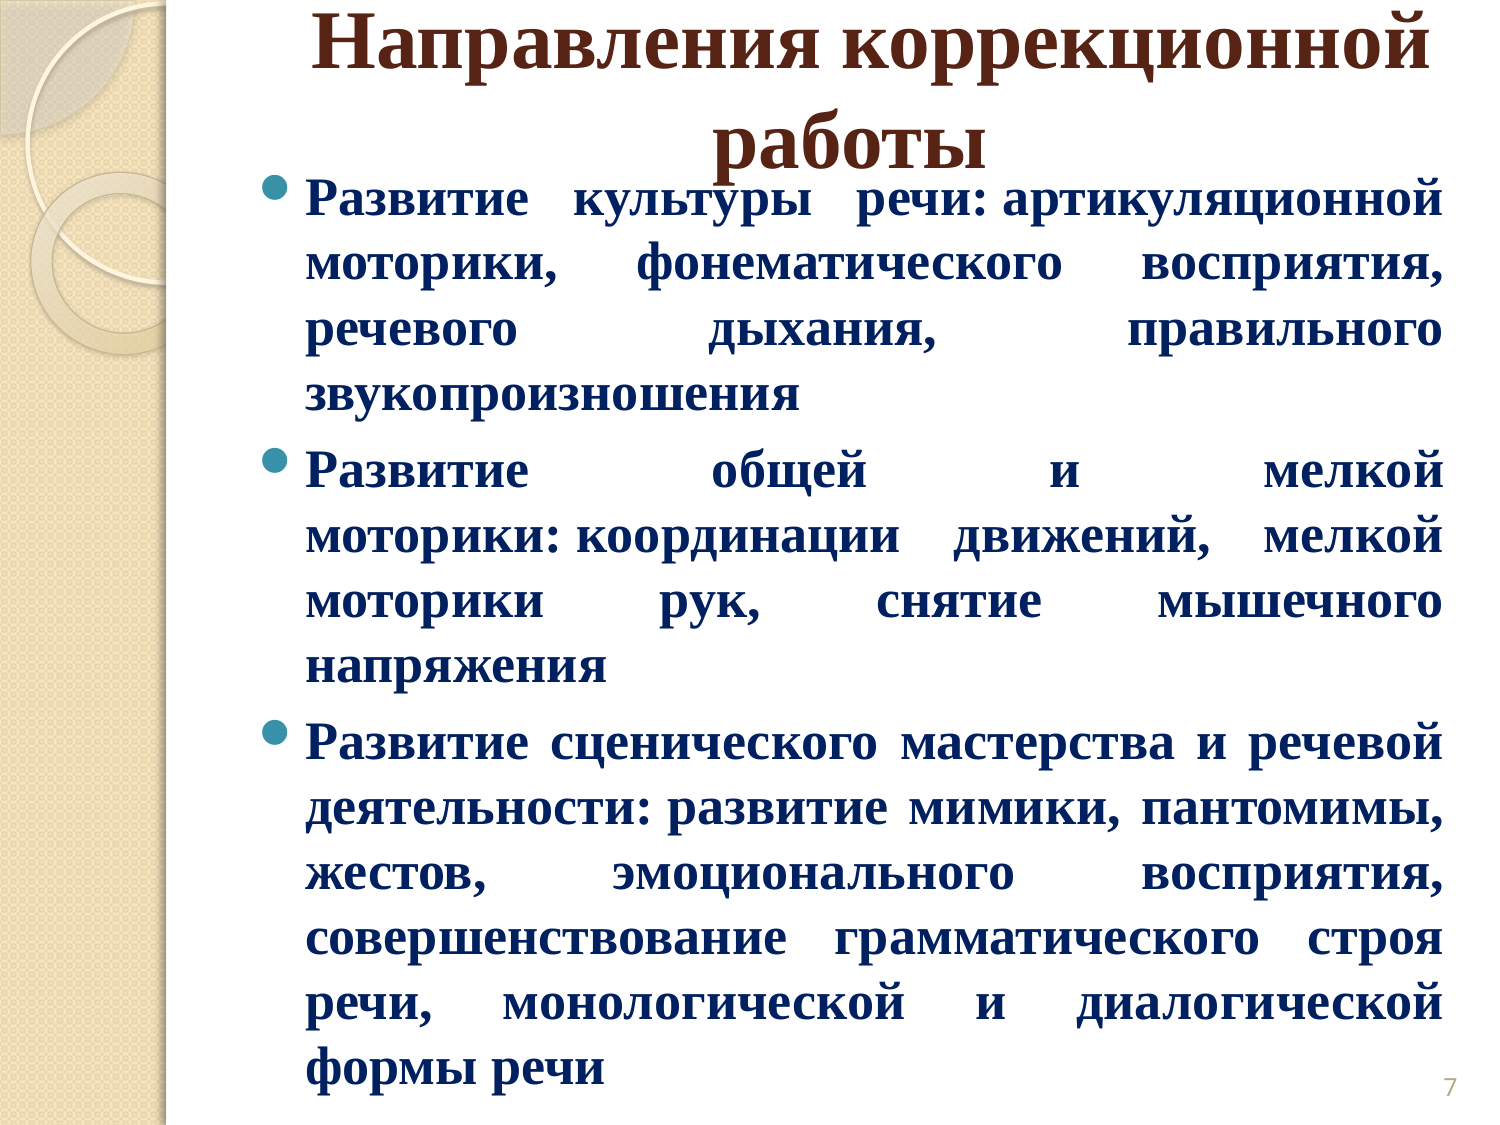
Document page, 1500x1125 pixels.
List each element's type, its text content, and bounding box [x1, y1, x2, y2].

text_box [374, 100, 1125, 206]
title Направления коррекционной работы [235, 45, 1466, 126]
list Развитие культуры речи: артикуляционной моторики, фонематического восприятия, речевого дыхания, правильного звукопроизношения Развитие общей и мелкой моторики: координации движений, мелкой моторики рук, снятие мышечного напряжения Развитие сценического мастерства и речевой деятельности: развитие мимики, пантомимы, жестов, эмоционального восприятия, совершенствование грамматического строя речи, монологической и диалогической формы речи [230, 153, 1461, 1125]
slide_number 7 [1413, 1034, 1488, 1113]
